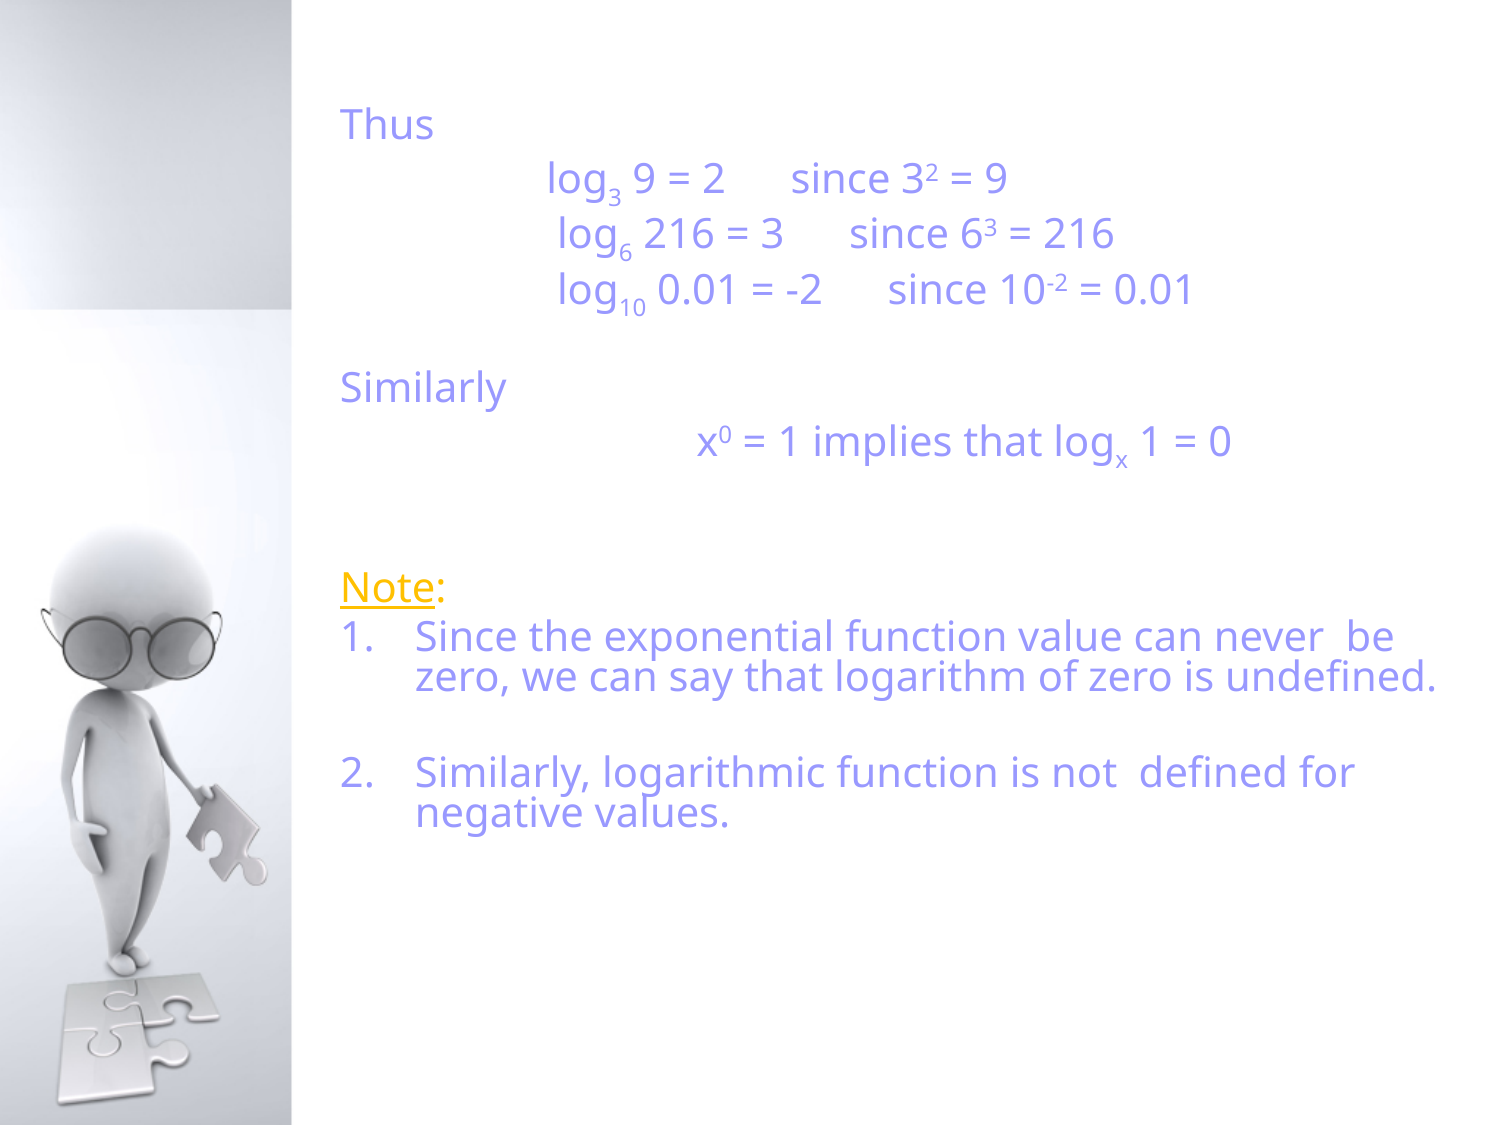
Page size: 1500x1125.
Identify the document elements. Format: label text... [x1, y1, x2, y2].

list Thus log3 9 = 2 since 32 = 9 log6 216 = 3 since 63 = 216 log10 0.01 = -2 since 10-2 = 0.01 Similarly x0 = 1 implies that logx 1 = 0 Note: Since the exponential function value can never be zero, we can say that logarithm of zero is undefined. 2. Similarly, logarithmic function is not defined for negative values. [324, 99, 1463, 326]
picture [0, 0, 1500, 1125]
